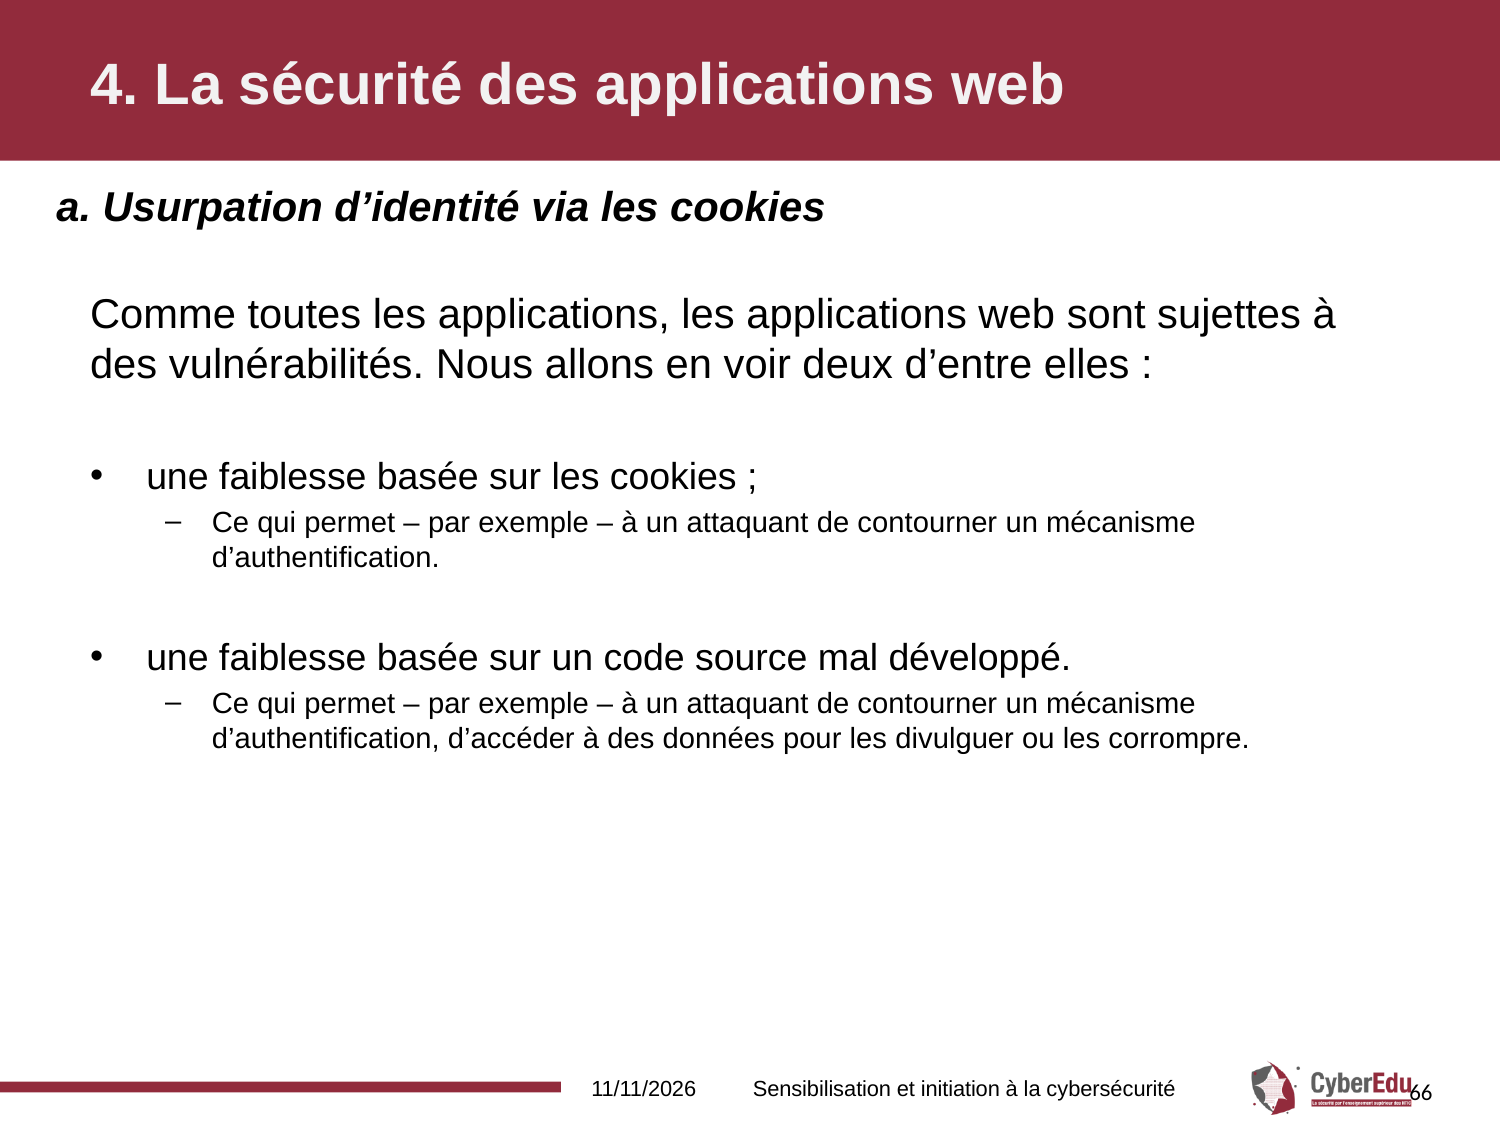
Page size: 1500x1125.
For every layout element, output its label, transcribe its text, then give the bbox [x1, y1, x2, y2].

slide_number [561, 1057, 727, 1118]
title 4. La sécurité des applications web [75, 1, 1425, 161]
picture [1246, 1060, 1412, 1115]
footer Sensibilisation et initiation à la cybersécurité [738, 1057, 1236, 1118]
list Comme toutes les applications, les applications web sont sujettes à des vulnérabilités. Nous allons en voir deux d’entre elles : une faiblesse basée sur les cookies ; Ce qui permet – par exemple – à un attaquant de contourner un mécanisme d’authentification. une faiblesse basée sur un code source mal développé. Ce qui permet – par exemple – à un attaquant de contourner un mécanisme d’authentification, d’accéder à des données pour les divulguer ou les corrompre. [75, 278, 1425, 1035]
text_box a. Usurpation d’identité via les cookies [41, 172, 1471, 268]
